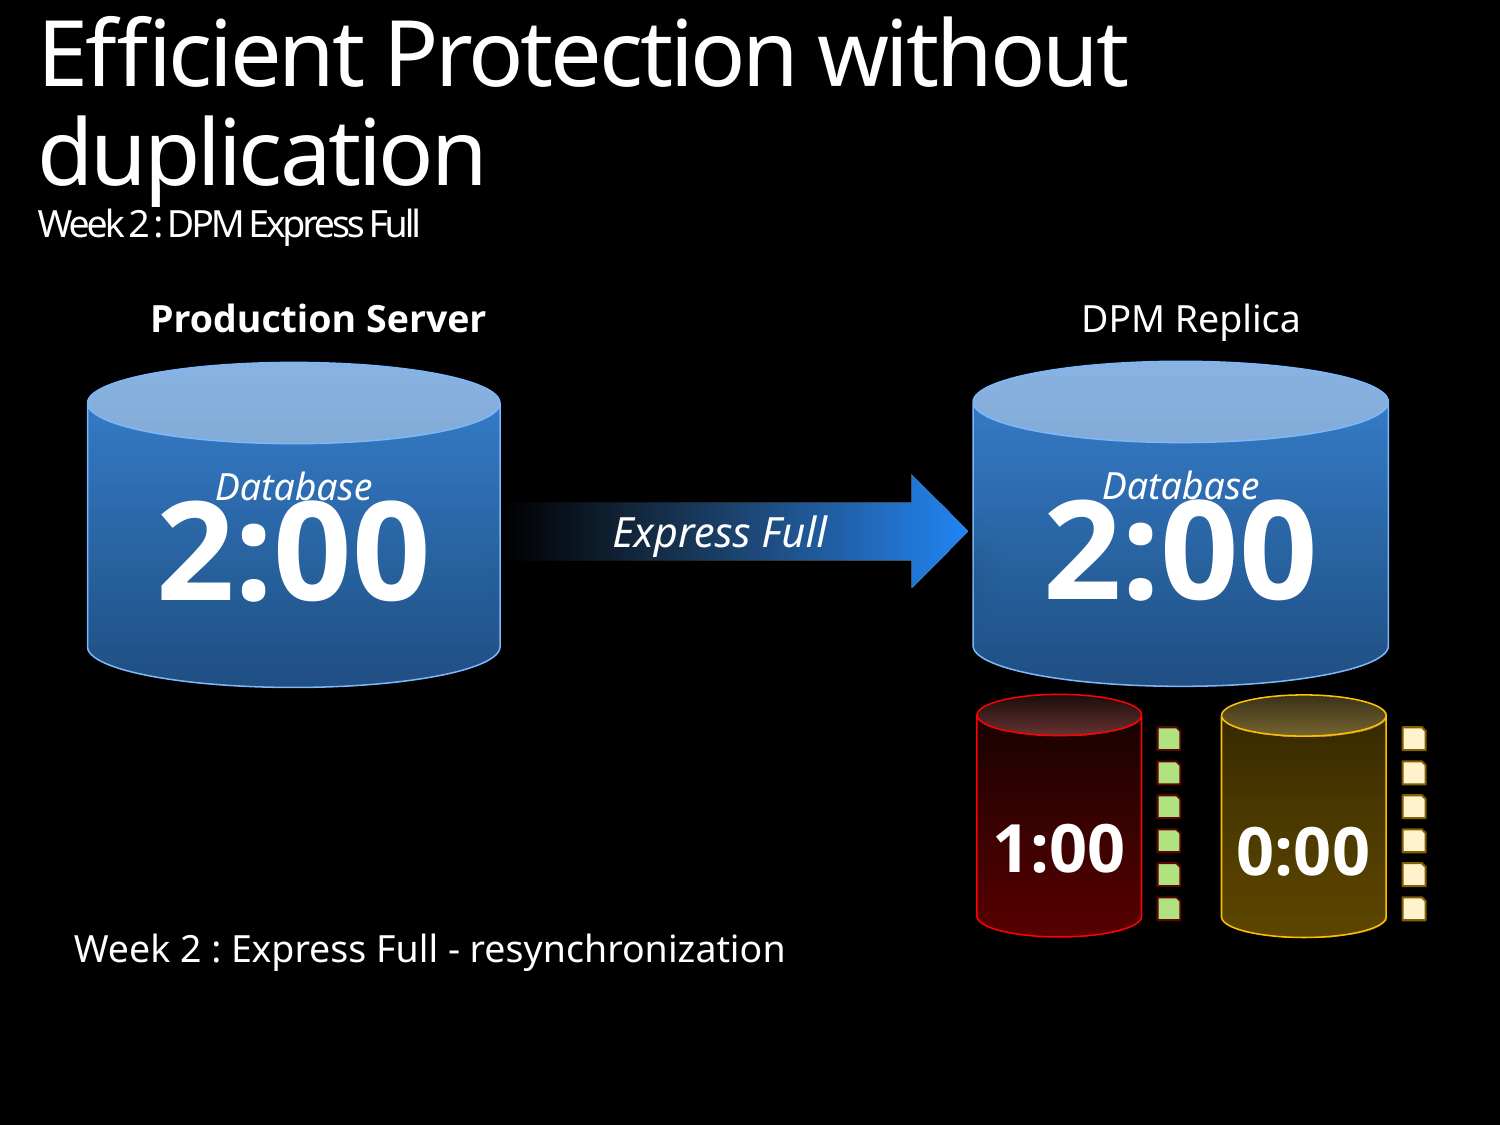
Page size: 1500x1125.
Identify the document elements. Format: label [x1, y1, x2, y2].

text_box [1157, 726, 1181, 921]
text_box [1220, 694, 1387, 939]
table_cell [978, 696, 1140, 734]
text_box [976, 693, 1143, 938]
text_box [1402, 726, 1426, 921]
table_cell [1223, 696, 1385, 735]
text_box [58, 917, 802, 978]
text_box [86, 361, 968, 689]
text_box [135, 287, 503, 348]
title [37, 7, 1500, 149]
text_box [972, 360, 1390, 688]
text_box [1066, 287, 1317, 348]
table_cell [975, 363, 1387, 441]
table_cell [89, 364, 499, 442]
